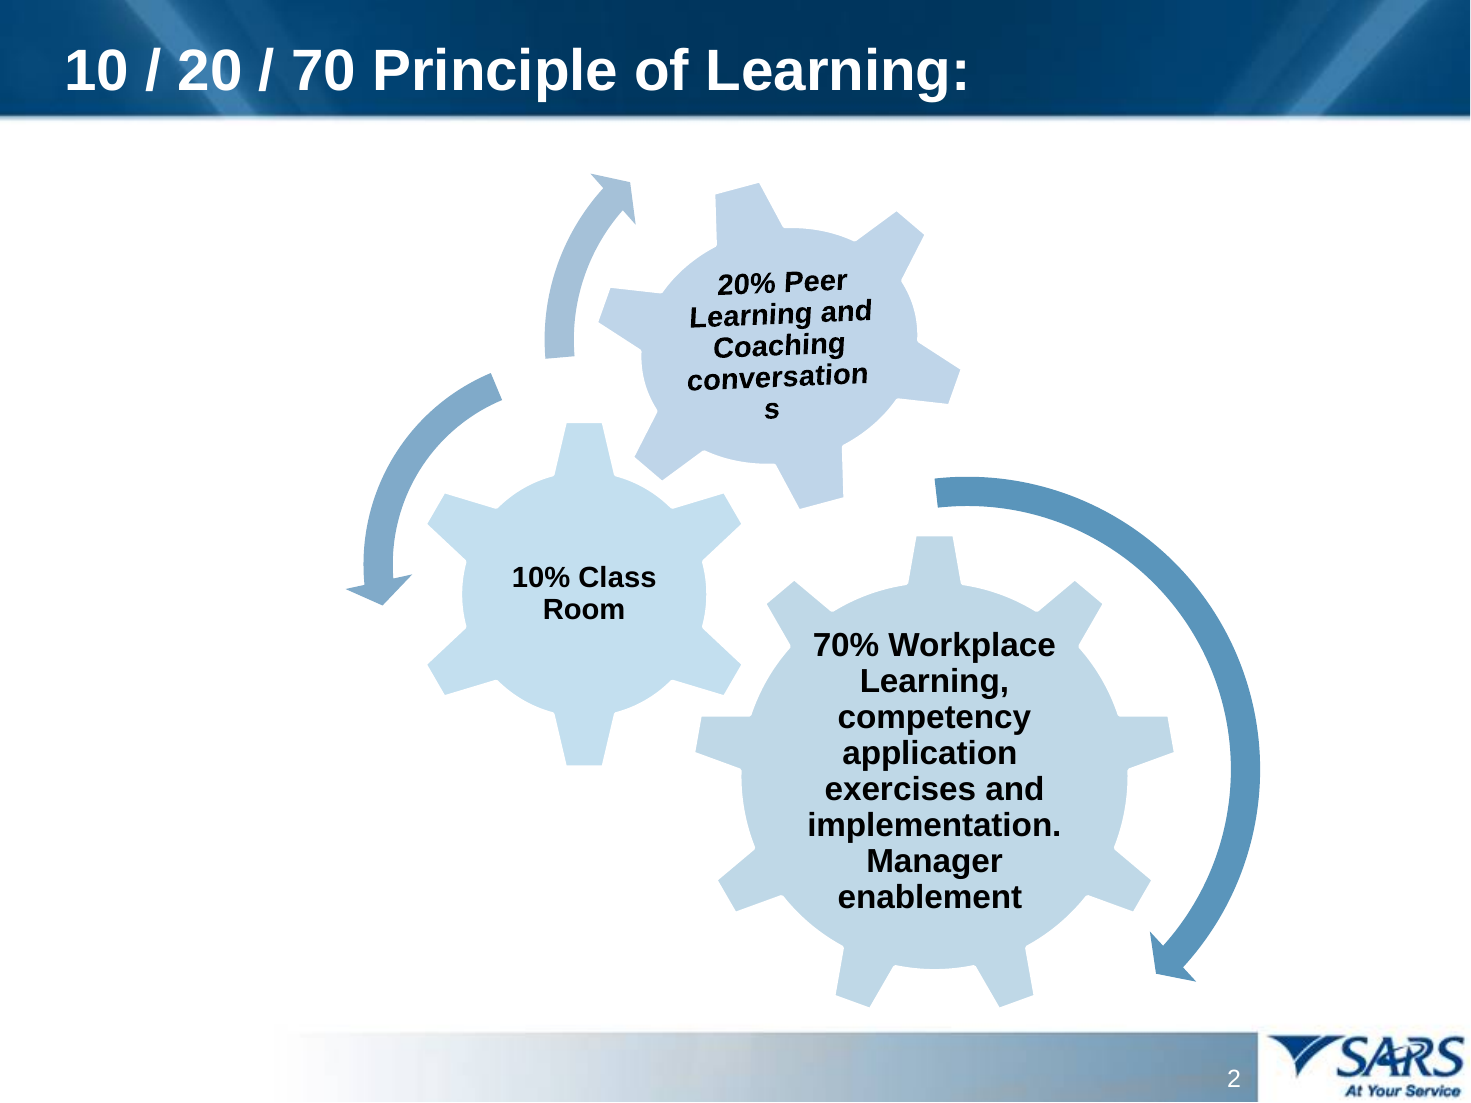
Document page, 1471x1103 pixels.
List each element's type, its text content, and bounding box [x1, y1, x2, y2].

text_box 10 / 20 / 70 Principle of Learning: [49, 24, 988, 110]
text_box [0, 132, 1471, 1021]
slide_number 1 [1102, 1062, 1242, 1094]
picture [0, 1021, 1471, 1102]
picture [0, 0, 1471, 132]
